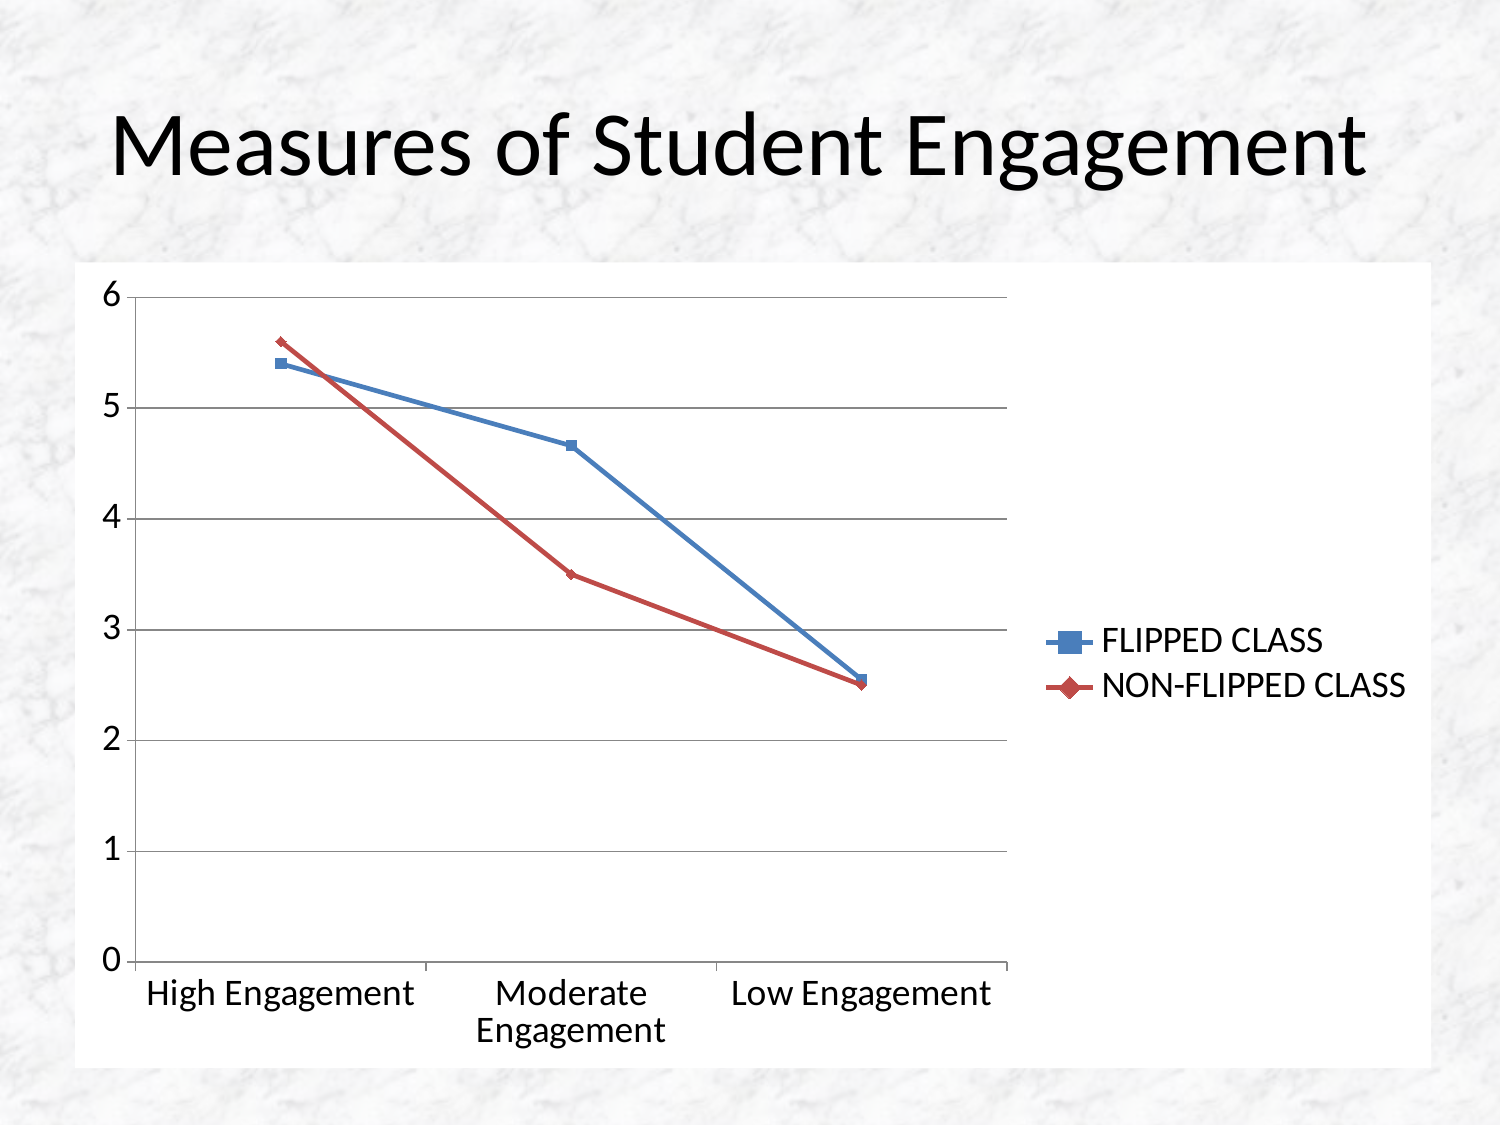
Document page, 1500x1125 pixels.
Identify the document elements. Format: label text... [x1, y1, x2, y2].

chart [74, 262, 1432, 1069]
title Measures of Student Engagement [75, 45, 1425, 233]
